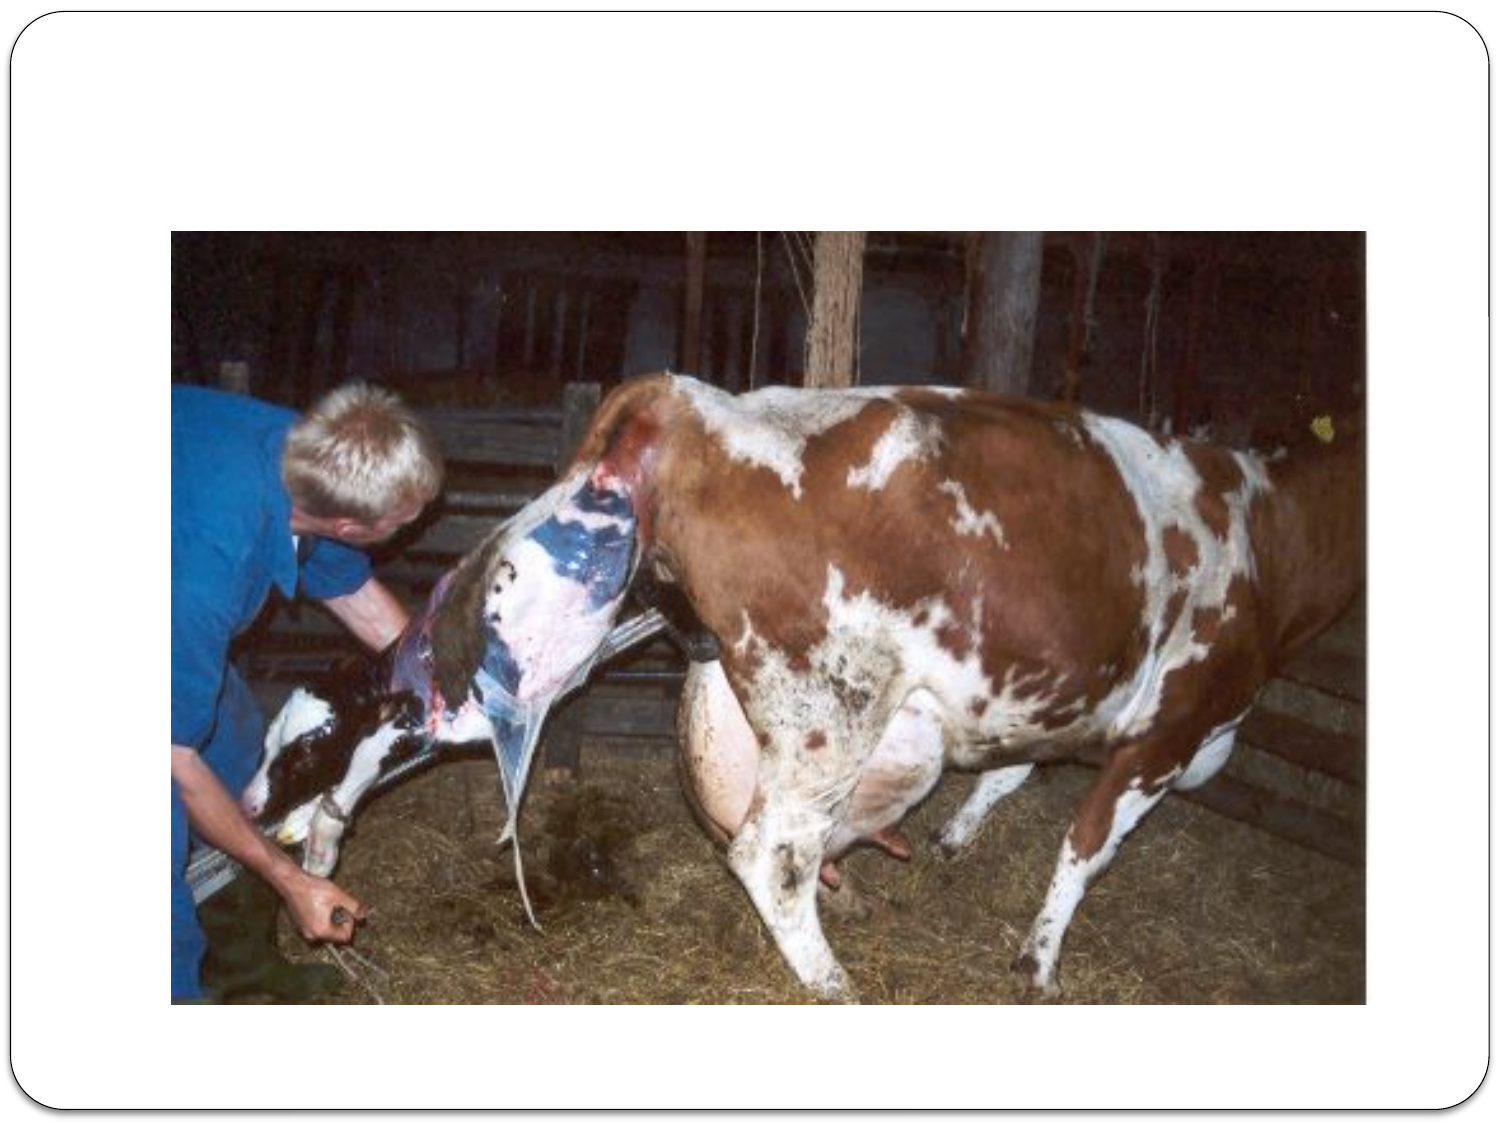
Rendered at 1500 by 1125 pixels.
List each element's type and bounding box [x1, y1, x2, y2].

picture [170, 231, 1372, 1006]
